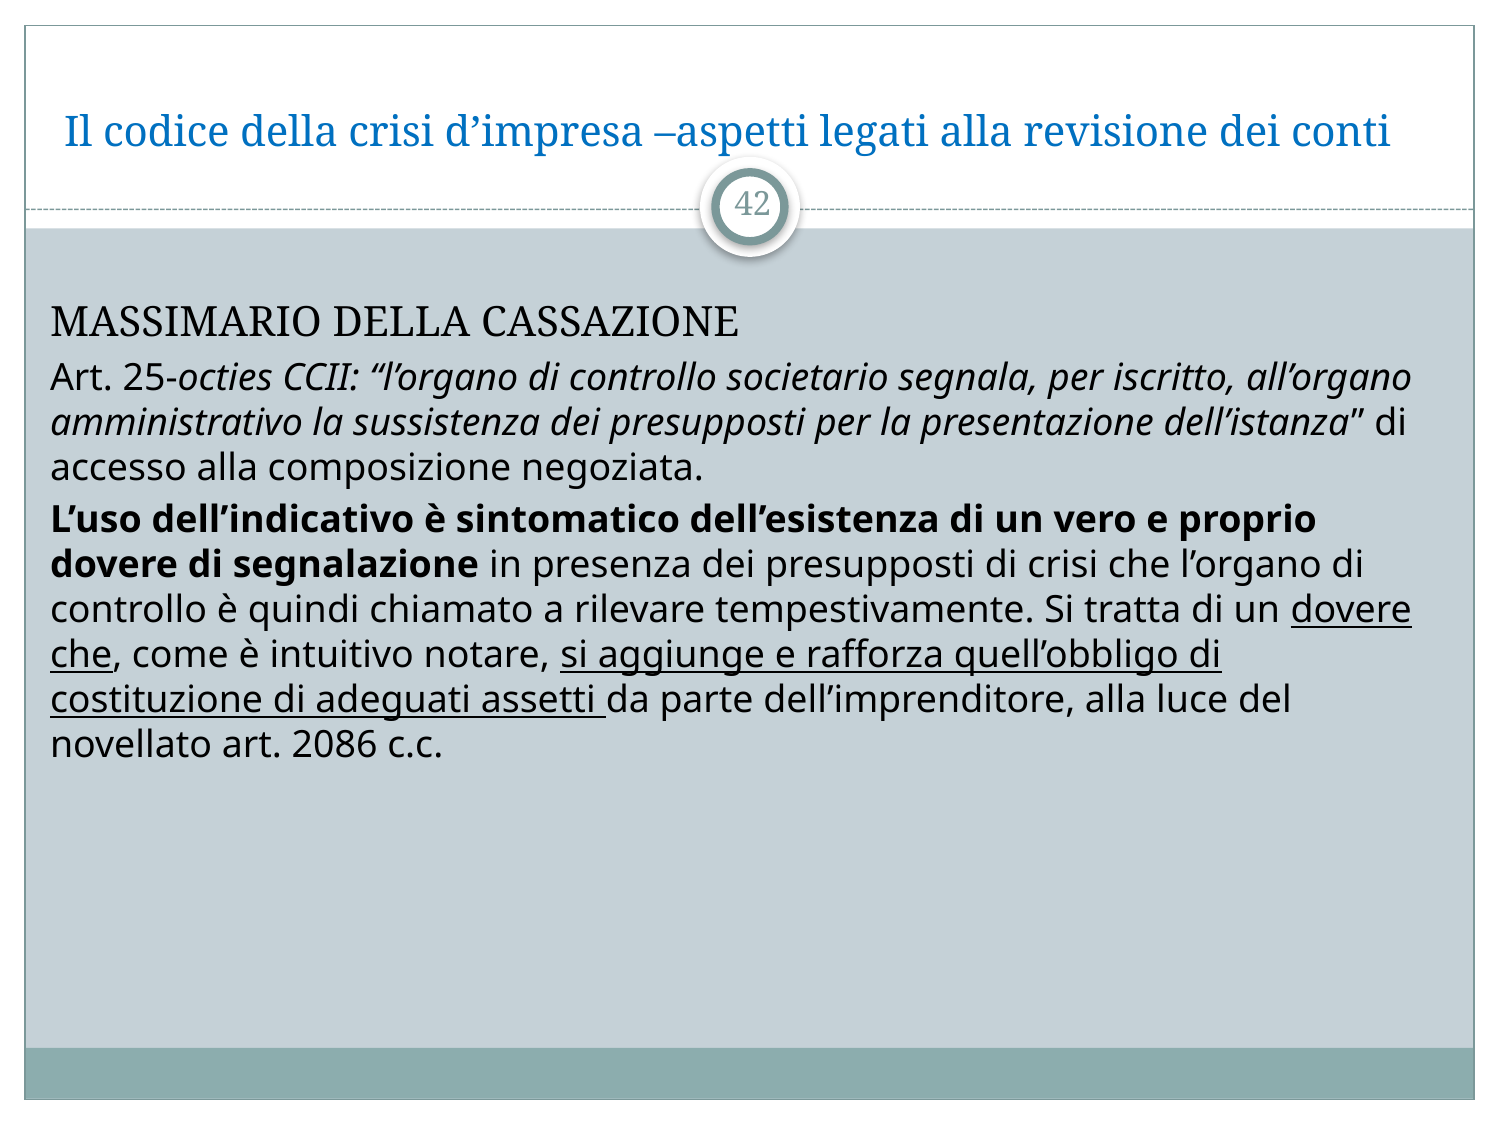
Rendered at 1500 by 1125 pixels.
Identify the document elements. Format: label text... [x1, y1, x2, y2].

slide_number 42 [715, 168, 791, 241]
list MASSIMARIO DELLA CASSAZIONE Art. 25-octies CCII: “l’organo di controllo societario segnala, per iscritto, all’organo amministrativo la sussistenza dei presupposti per la presentazione dell’istanza” di accesso alla composizione negoziata. L’uso dell’indicativo è sintomatico dell’esistenza di un vero e proprio dovere di segnalazione in presenza dei presupposti di crisi che l’organo di controllo è quindi chiamato a rilevare tempestivamente. Si tratta di un dovere che, come è intuitivo notare, si aggiunge e rafforza quell’obbligo di costituzione di adeguati assetti da parte dell’imprenditore, alla luce del novellato art. 2086 c.c. [35, 234, 1431, 985]
title Il codice della crisi d’impresa –aspetti legati alla revisione dei conti [49, 37, 1450, 162]
